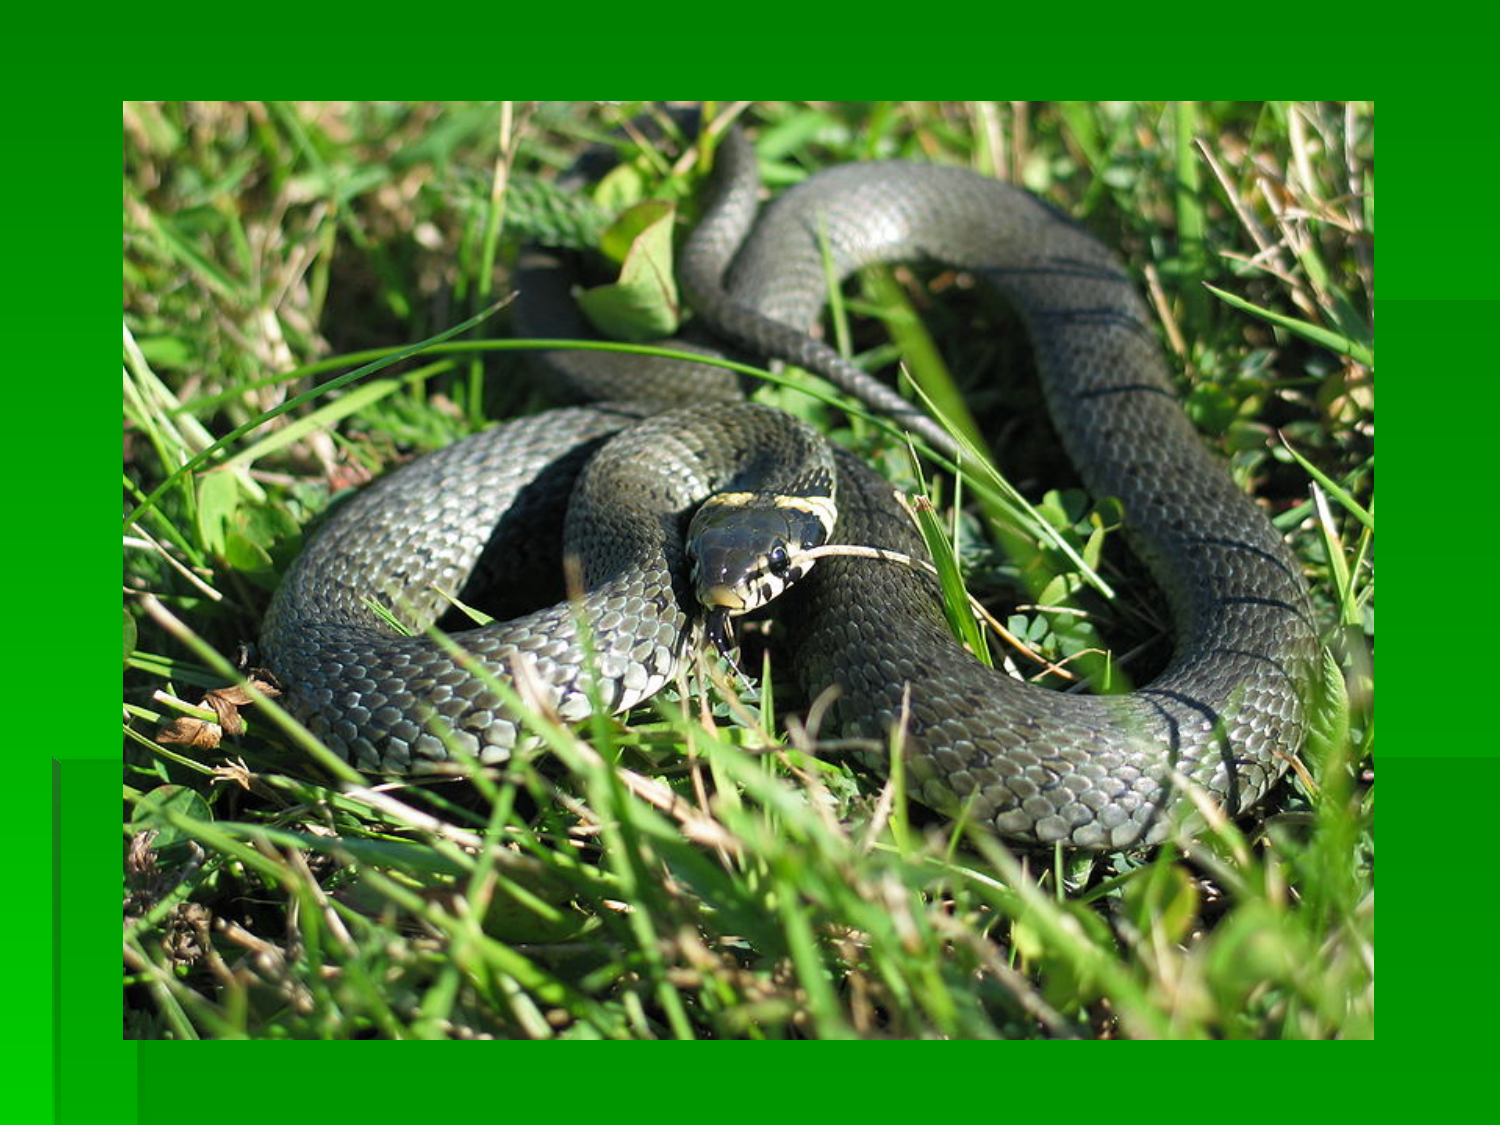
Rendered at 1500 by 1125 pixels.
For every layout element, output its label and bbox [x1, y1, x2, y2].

picture [123, 101, 1375, 1040]
